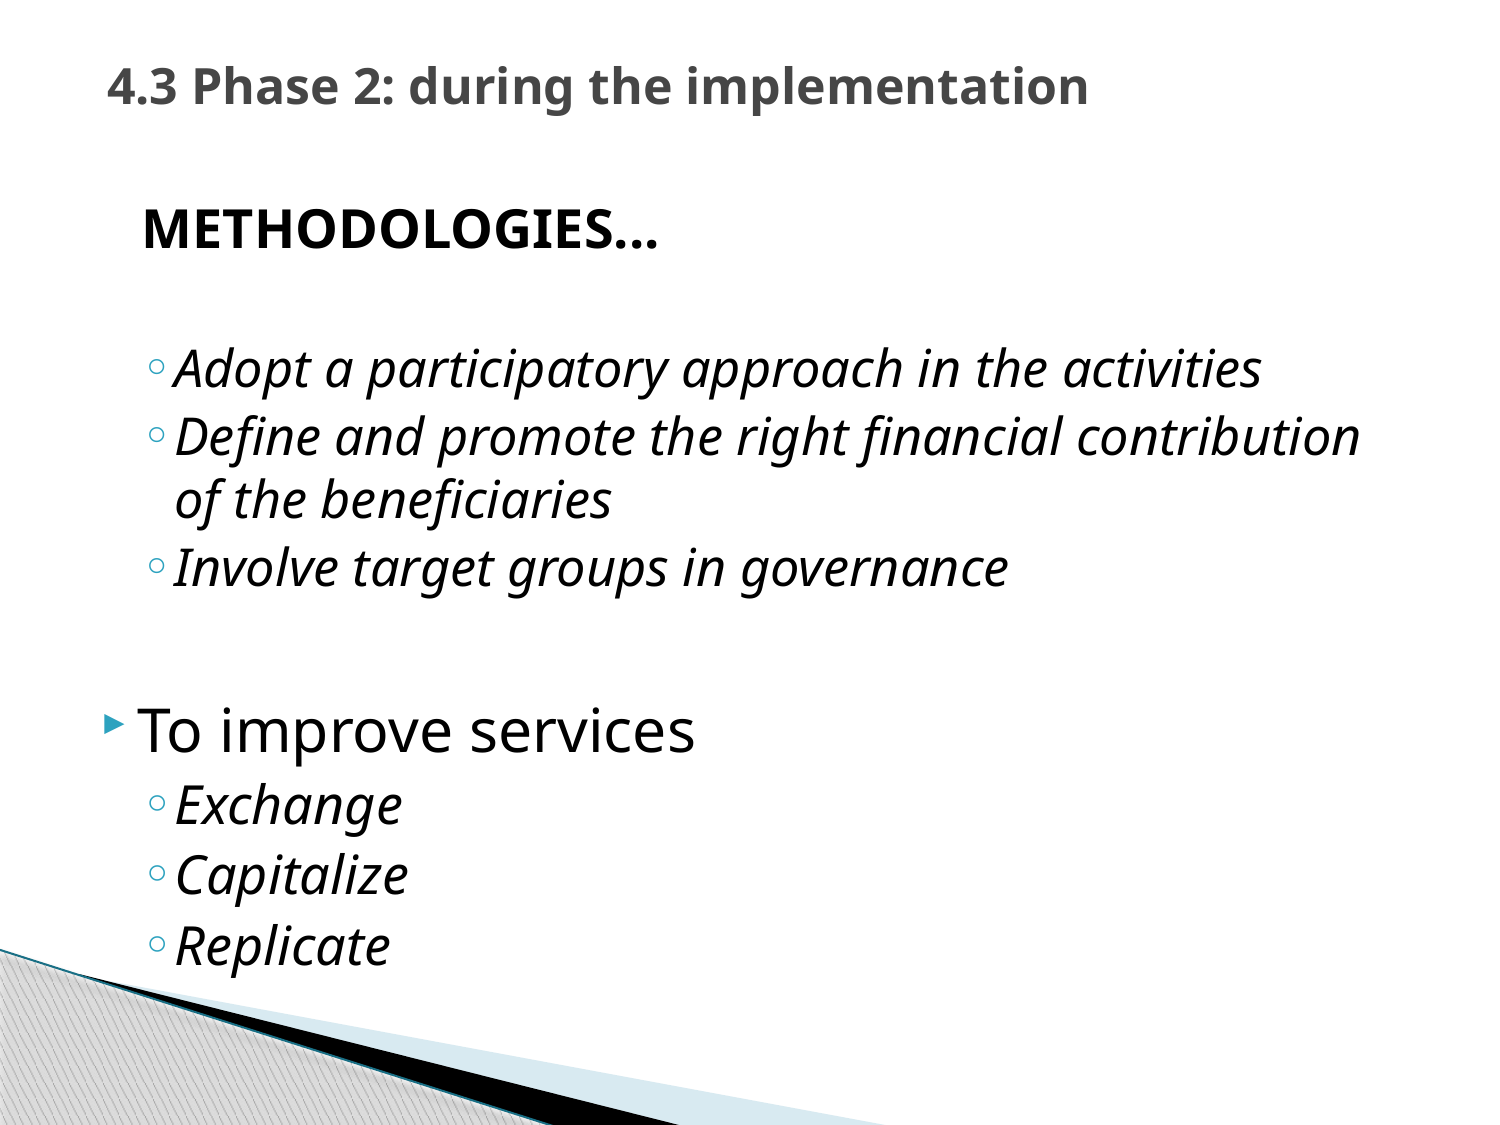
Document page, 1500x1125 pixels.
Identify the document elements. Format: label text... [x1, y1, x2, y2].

list METHODOLOGIES... Adopt a participatory approach in the activities Define and promote the right financial contribution of the beneficiaries Involve target groups in governance To improve services Exchange Capitalize Replicate [70, 187, 1421, 985]
text_box 4.3 Phase 2: during the implementation [92, 46, 1106, 122]
